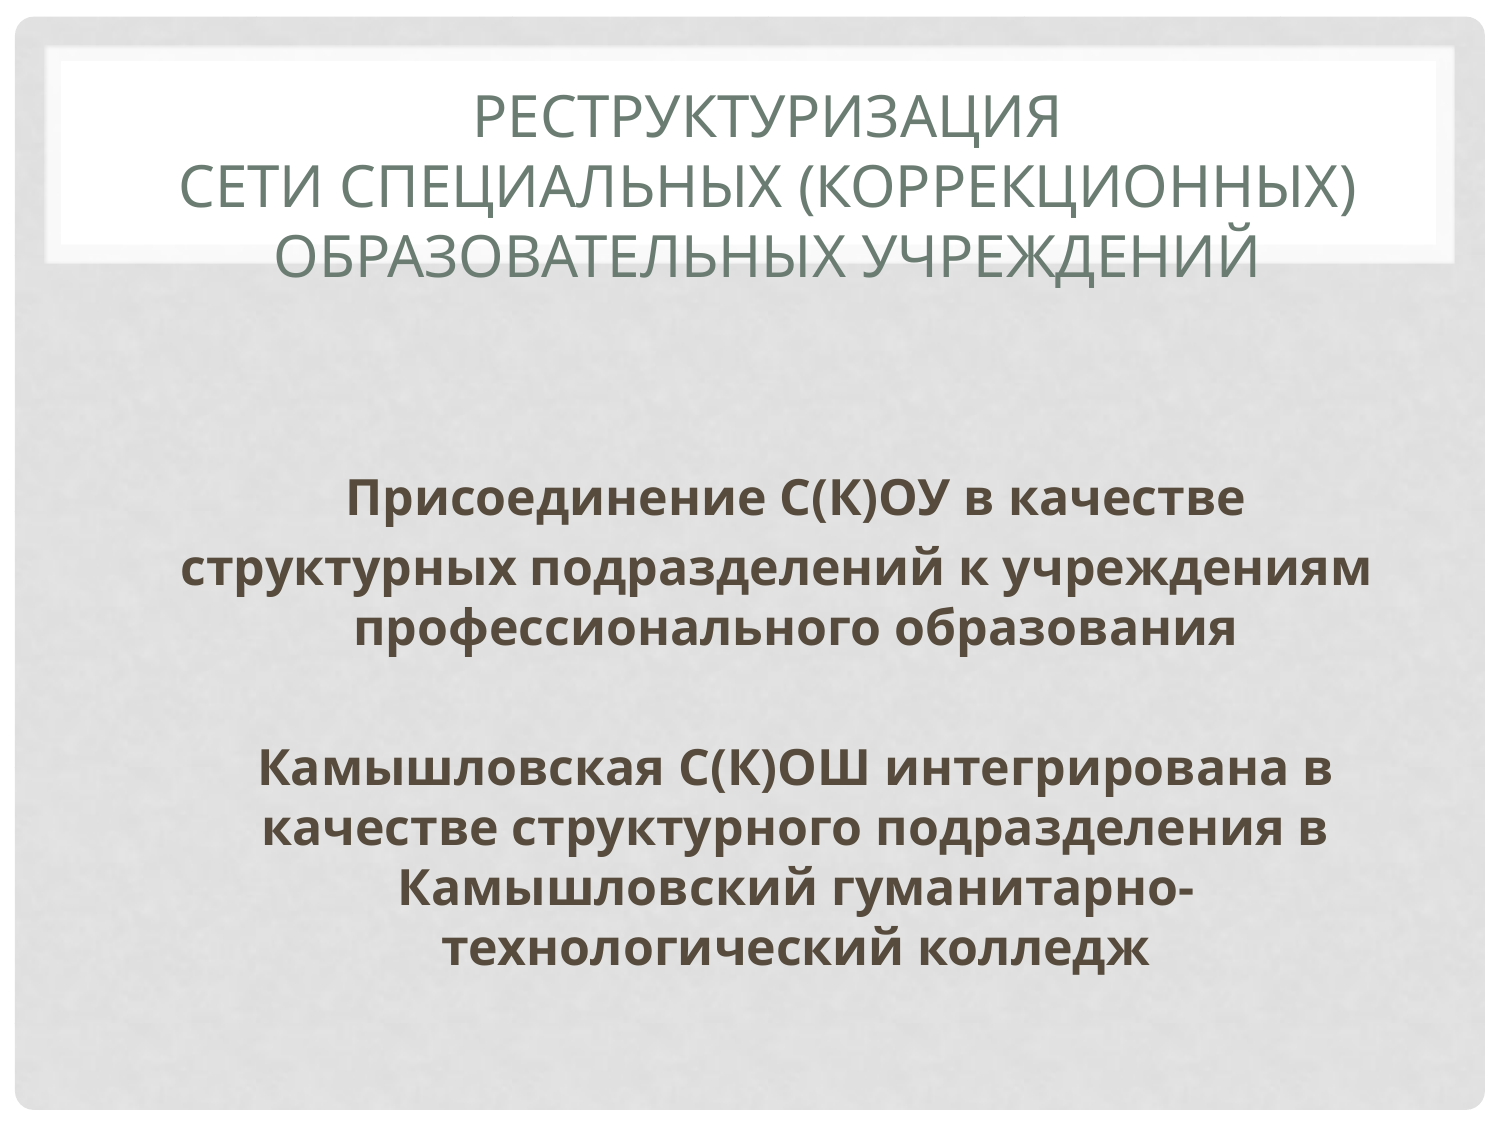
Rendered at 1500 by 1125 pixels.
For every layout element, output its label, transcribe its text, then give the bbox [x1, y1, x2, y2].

title Реструктуризация сети специальных (коррекционных) образовательных учреждений [100, 66, 1436, 303]
list Присоединение С(К)ОУ в качестве структурных подразделений к учреждениям профессионального образования Камышловская С(К)ОШ интегрирована в качестве структурного подразделения в Камышловский гуманитарно-технологический колледж [100, 387, 1436, 1059]
